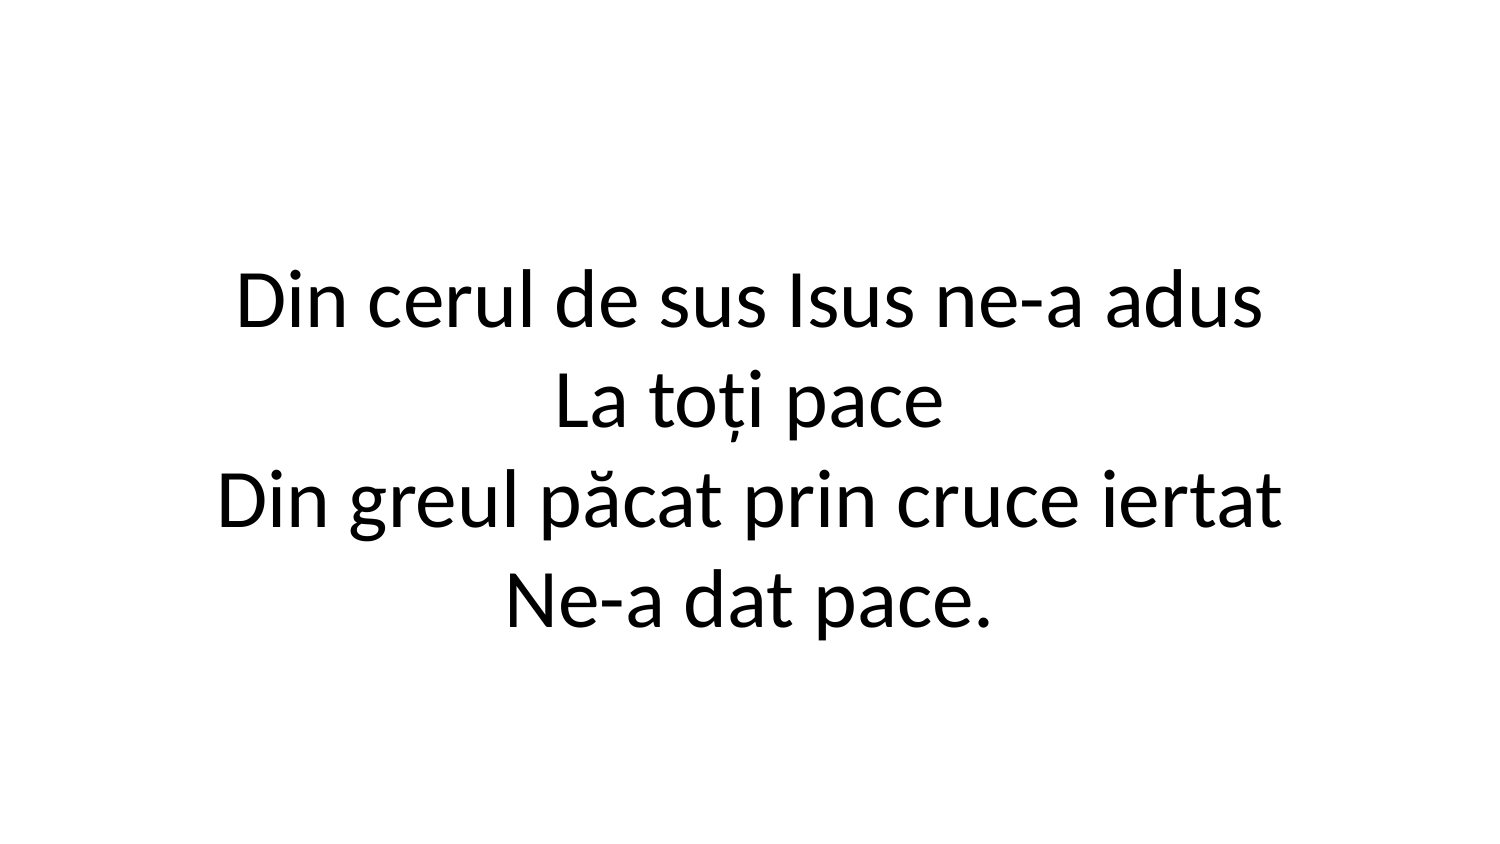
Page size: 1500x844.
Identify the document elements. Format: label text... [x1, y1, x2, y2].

text_box Din cerul de sus Isus ne-a adus La toți pace Din greul păcat prin cruce iertat Ne-a dat pace. [201, 192, 1299, 652]
